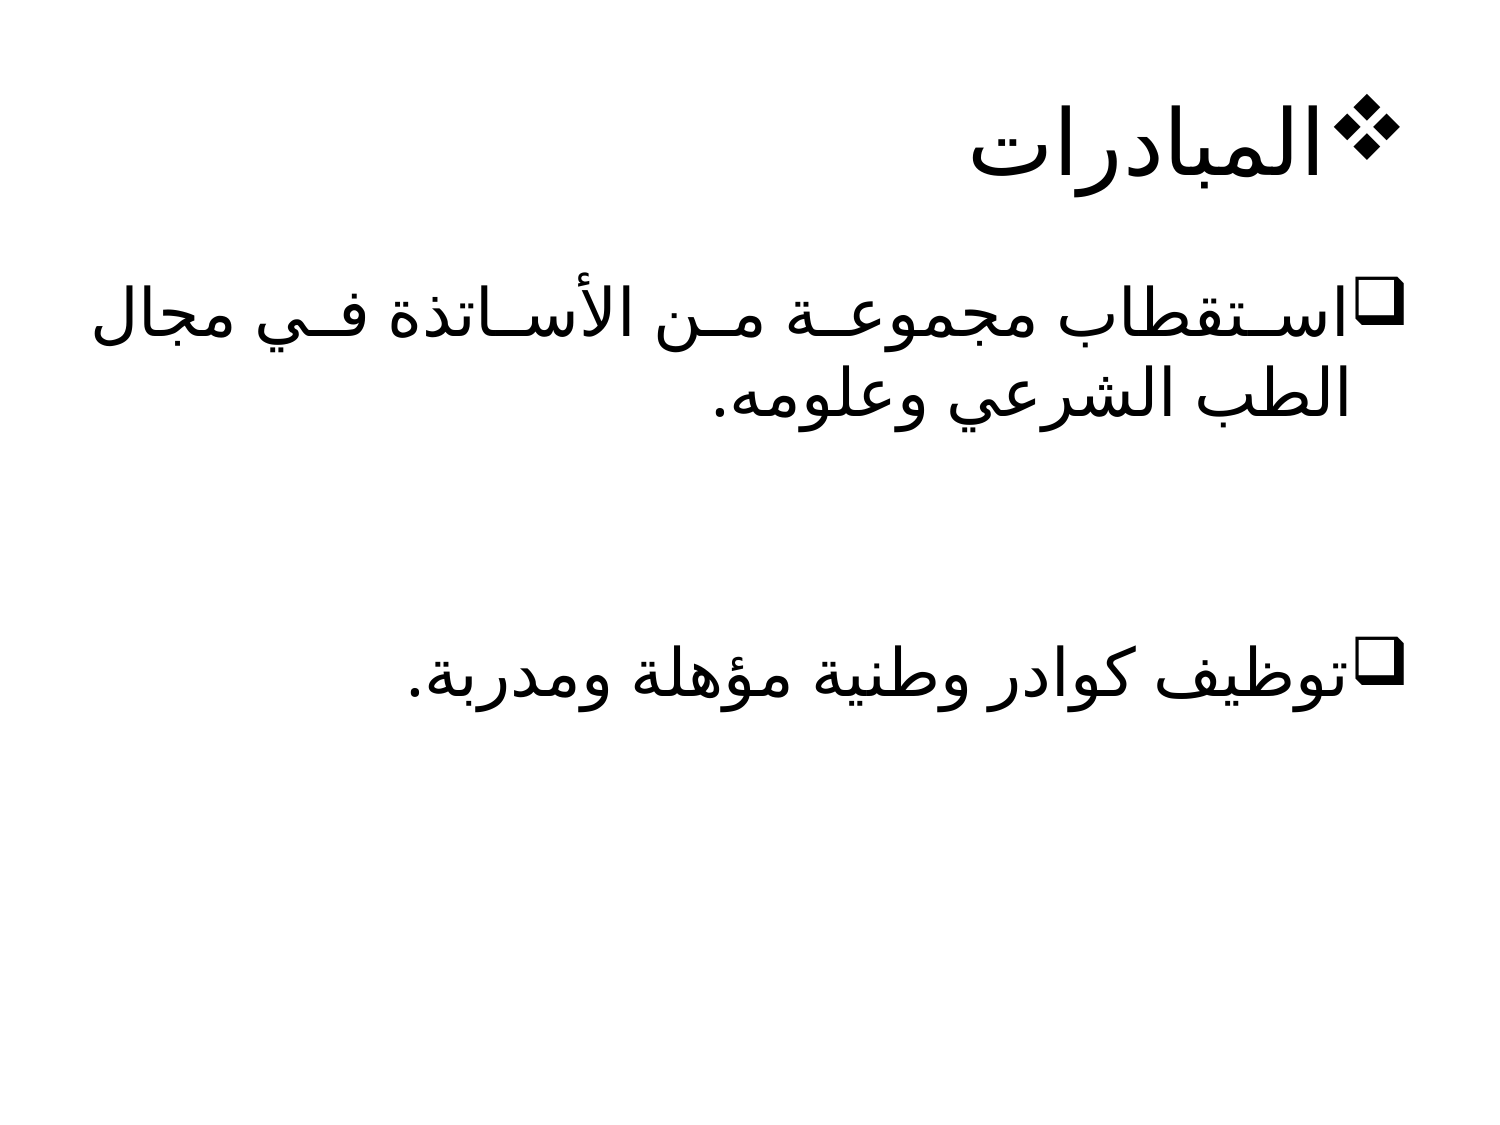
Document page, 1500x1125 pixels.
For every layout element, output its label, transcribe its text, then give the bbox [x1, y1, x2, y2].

title المبادرات [75, 45, 1425, 233]
list استقطاب مجموعة من الأساتذة في مجال الطب الشرعي وعلومه. توظيف كوادر وطنية مؤهلة ومدربة. [75, 262, 1425, 1005]
